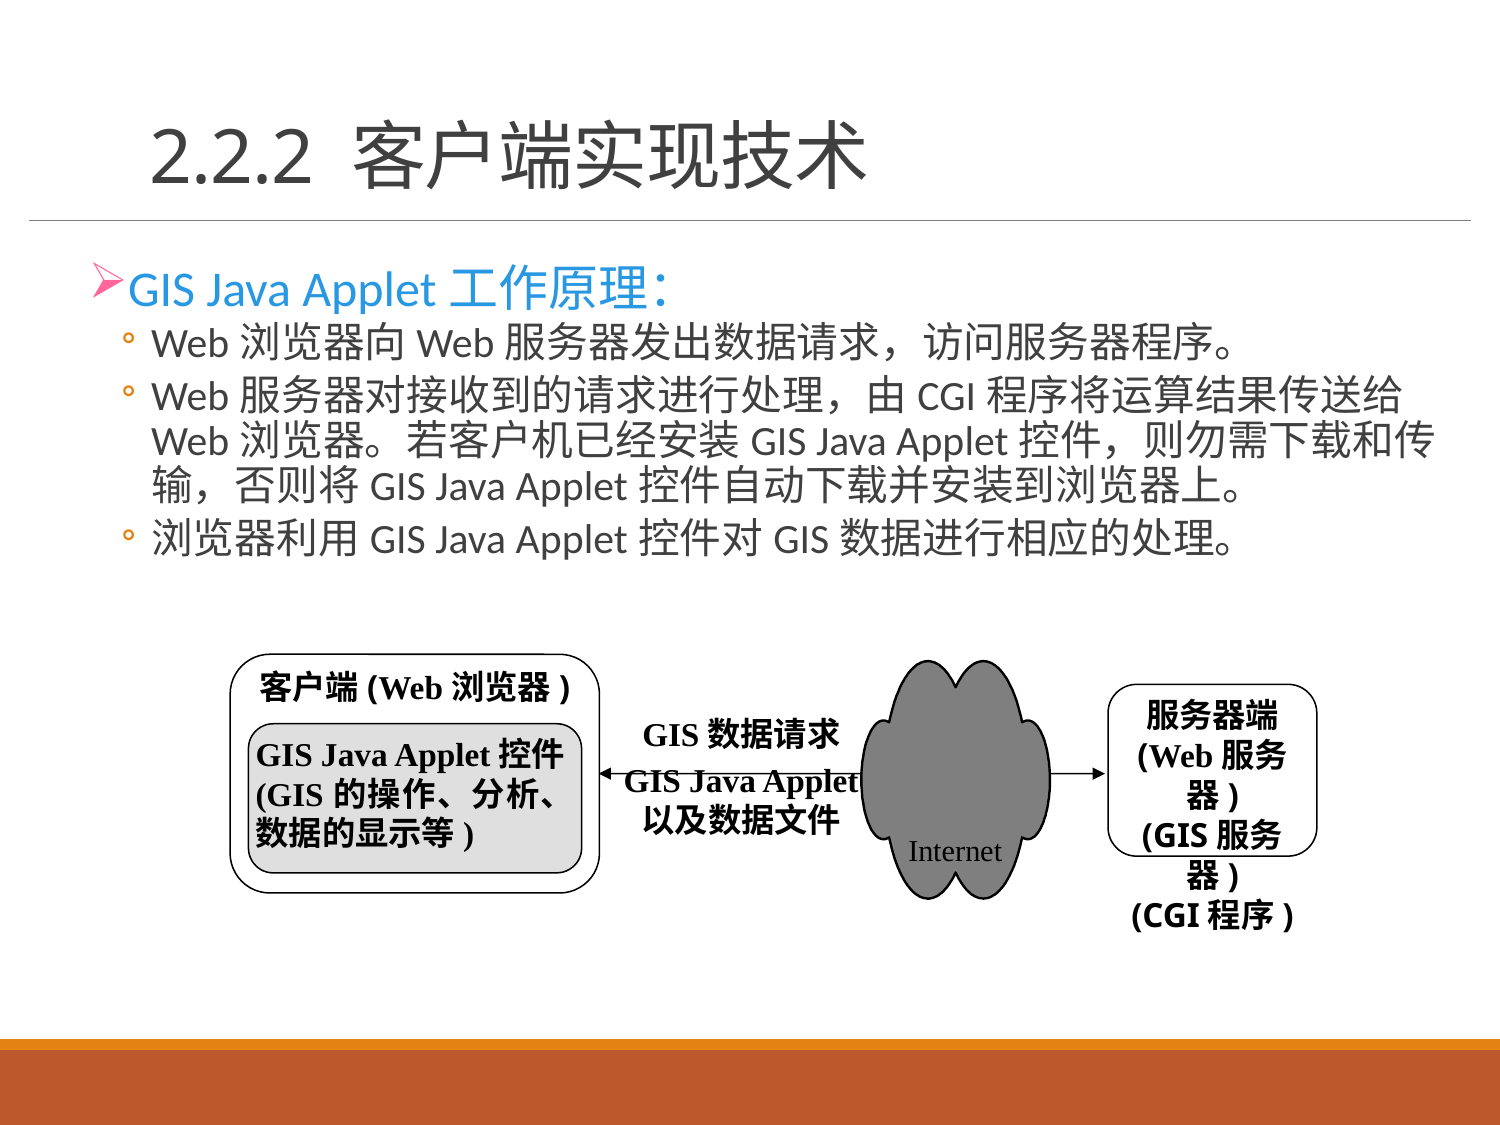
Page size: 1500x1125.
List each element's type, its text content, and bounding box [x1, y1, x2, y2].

list GIS Java Applet工作原理： Web浏览器向Web服务器发出数据请求，访问服务器程序。 Web服务器对接收到的请求进行处理，由CGI程序将运算结果传送给Web浏览器。若客户机已经安装GIS Java Applet控件，则勿需下载和传输，否则将GIS Java Applet控件自动下载并安装到浏览器上。 浏览器利用GIS Java Applet控件对GIS数据进行相应的处理。 [88, 243, 1459, 634]
title 2.2.2 客户端实现技术 [134, 47, 1373, 206]
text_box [229, 632, 1318, 906]
